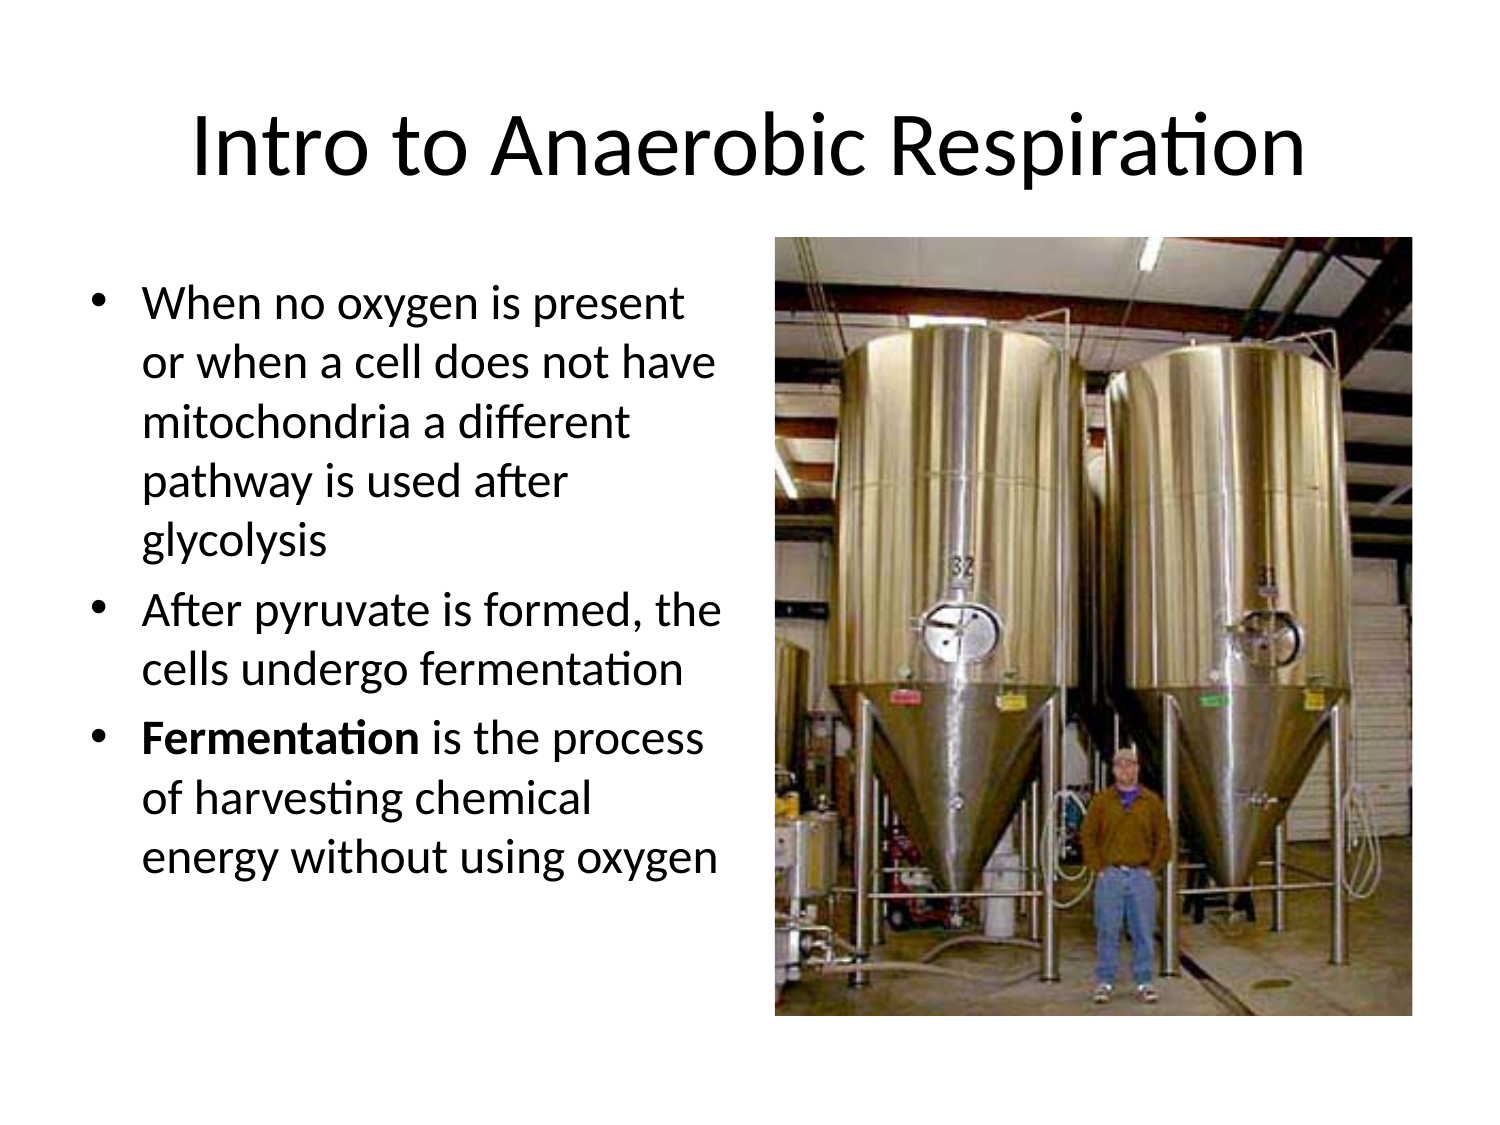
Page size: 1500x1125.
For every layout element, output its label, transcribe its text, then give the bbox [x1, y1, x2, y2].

title Intro to Anaerobic Respiration [75, 45, 1425, 233]
picture [774, 237, 1413, 1016]
list When no oxygen is present or when a cell does not have mitochondria a different pathway is used after glycolysis After pyruvate is formed, the cells undergo fermentation Fermentation is the process of harvesting chemical energy without using oxygen [75, 262, 738, 1005]
